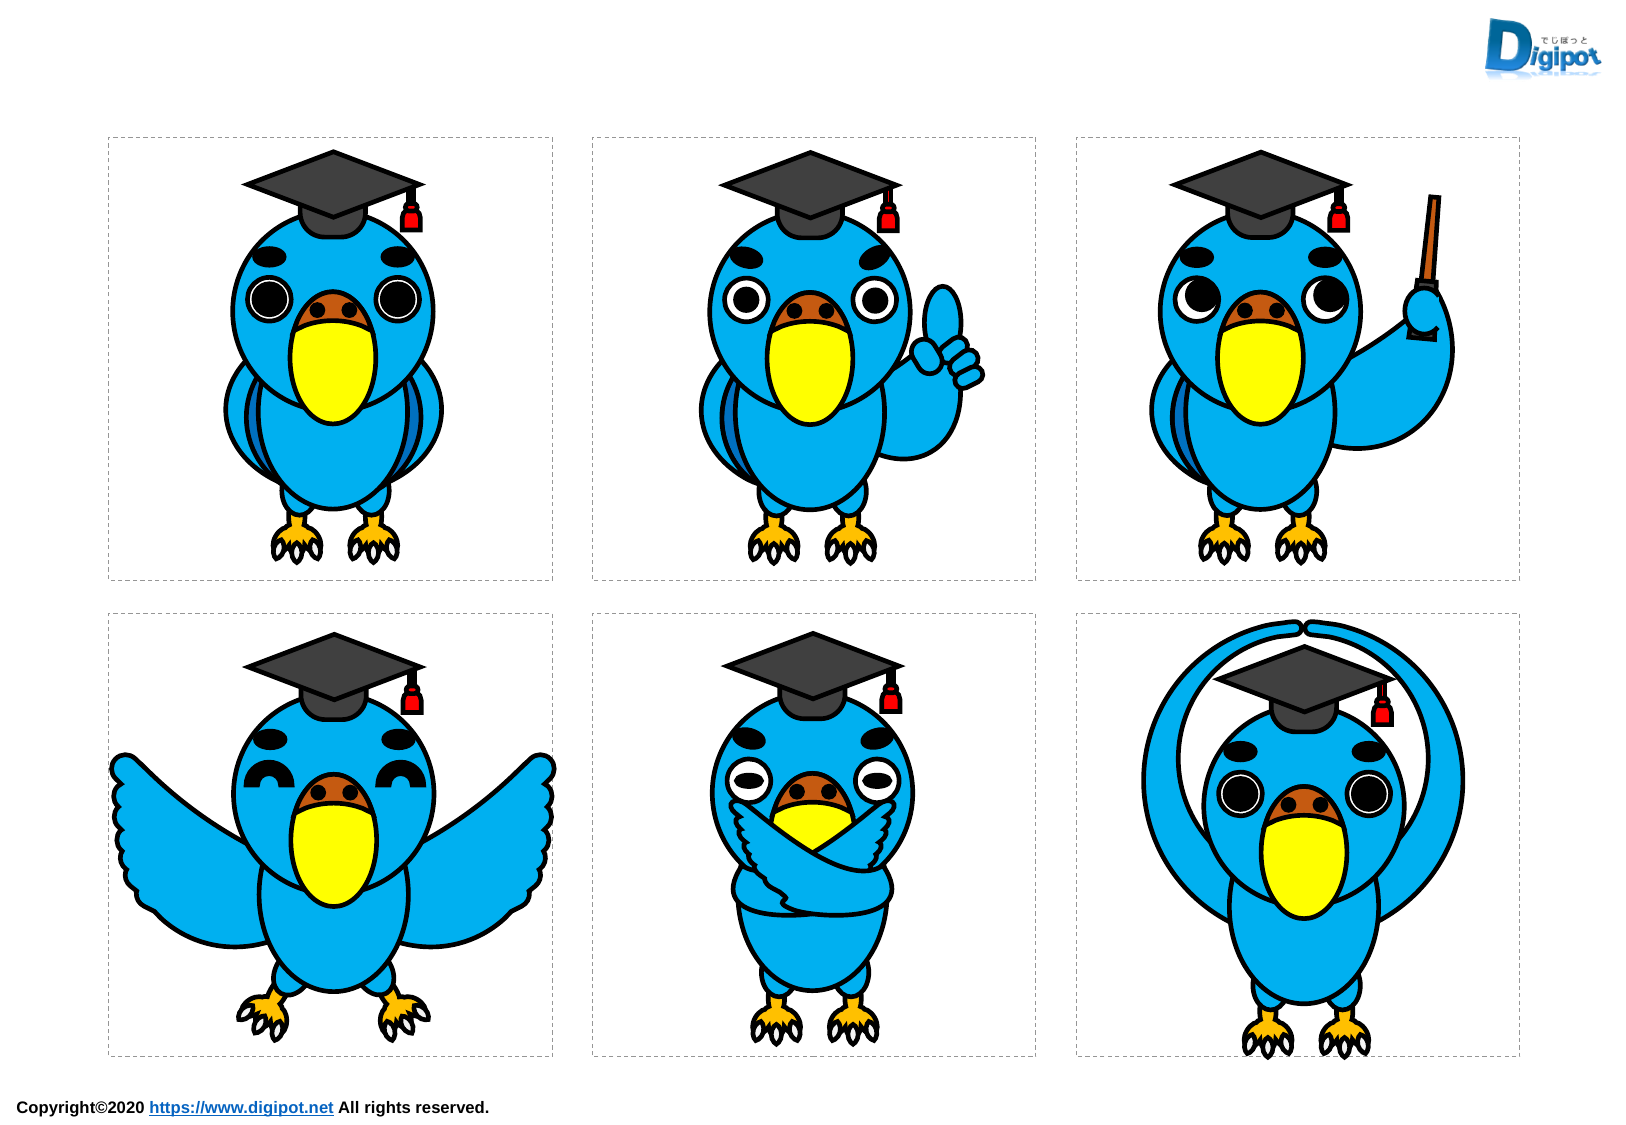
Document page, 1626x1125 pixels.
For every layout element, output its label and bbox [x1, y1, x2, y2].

text_box [1143, 621, 1463, 1058]
text_box [708, 633, 917, 1045]
text_box [225, 151, 442, 563]
text_box [701, 152, 994, 564]
text_box [70, 634, 595, 1040]
text_box [1151, 152, 1478, 563]
picture [1485, 18, 1602, 82]
